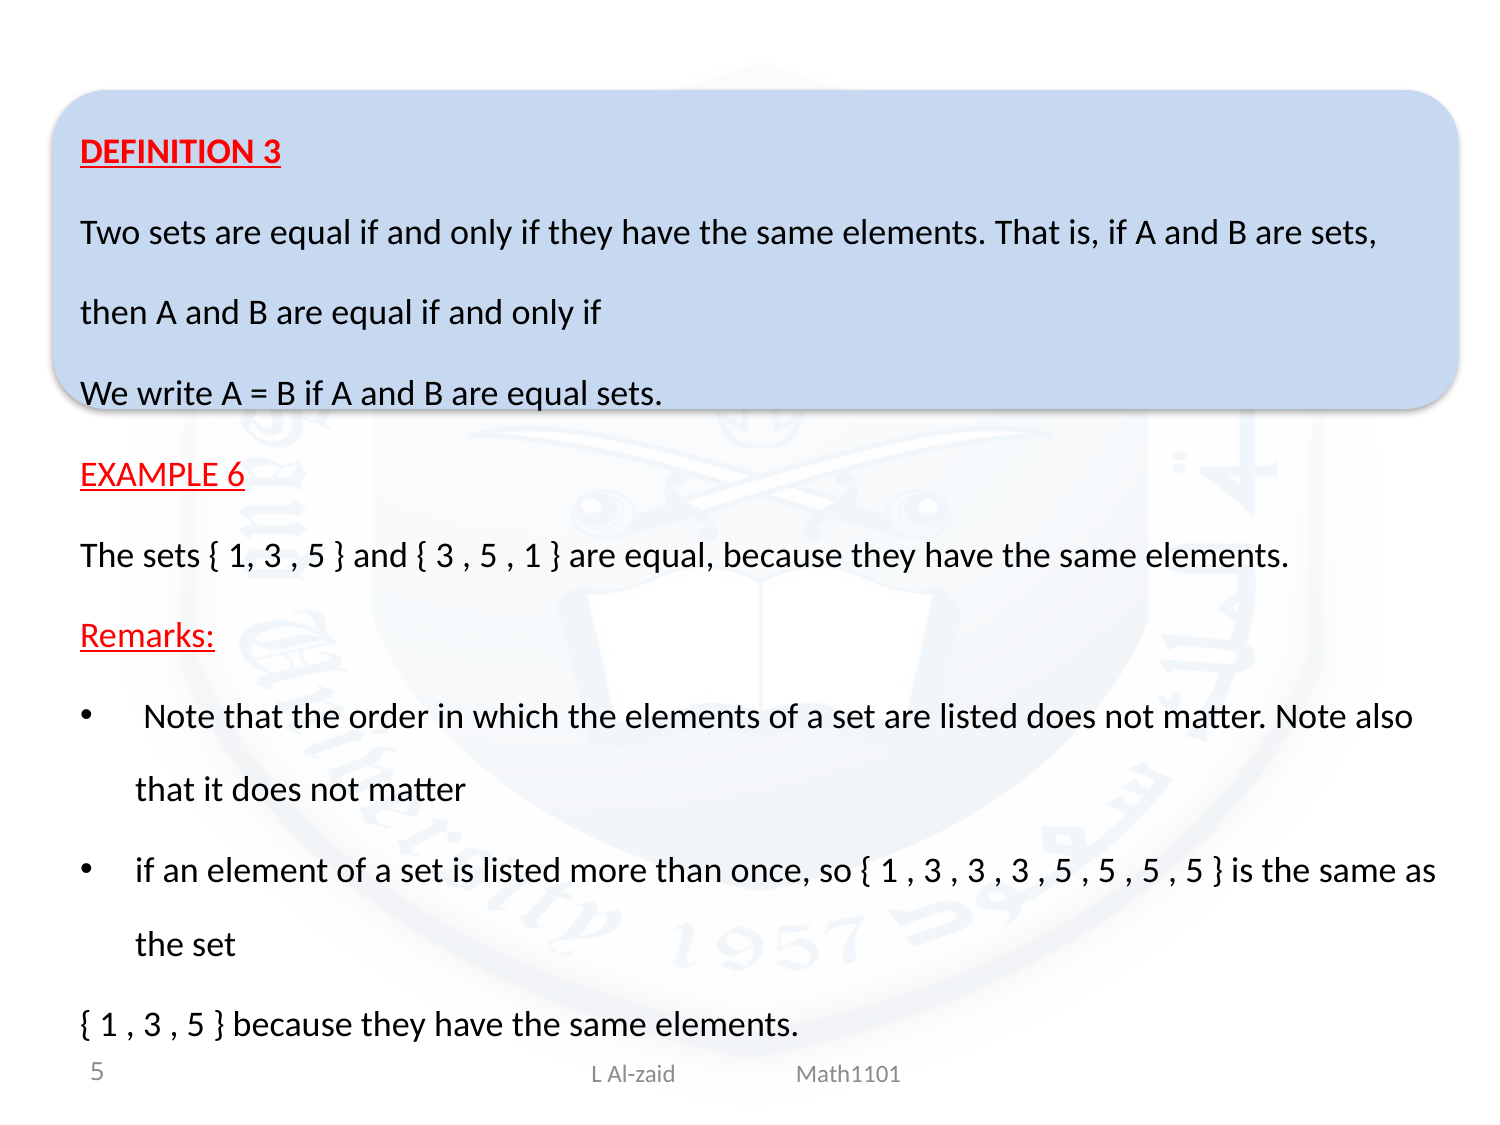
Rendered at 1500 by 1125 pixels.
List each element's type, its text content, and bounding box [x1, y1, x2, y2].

slide_number 5 [75, 1042, 425, 1103]
text_box [53, 90, 1459, 409]
footer L Al-zaid Math1101 [512, 1042, 988, 1103]
